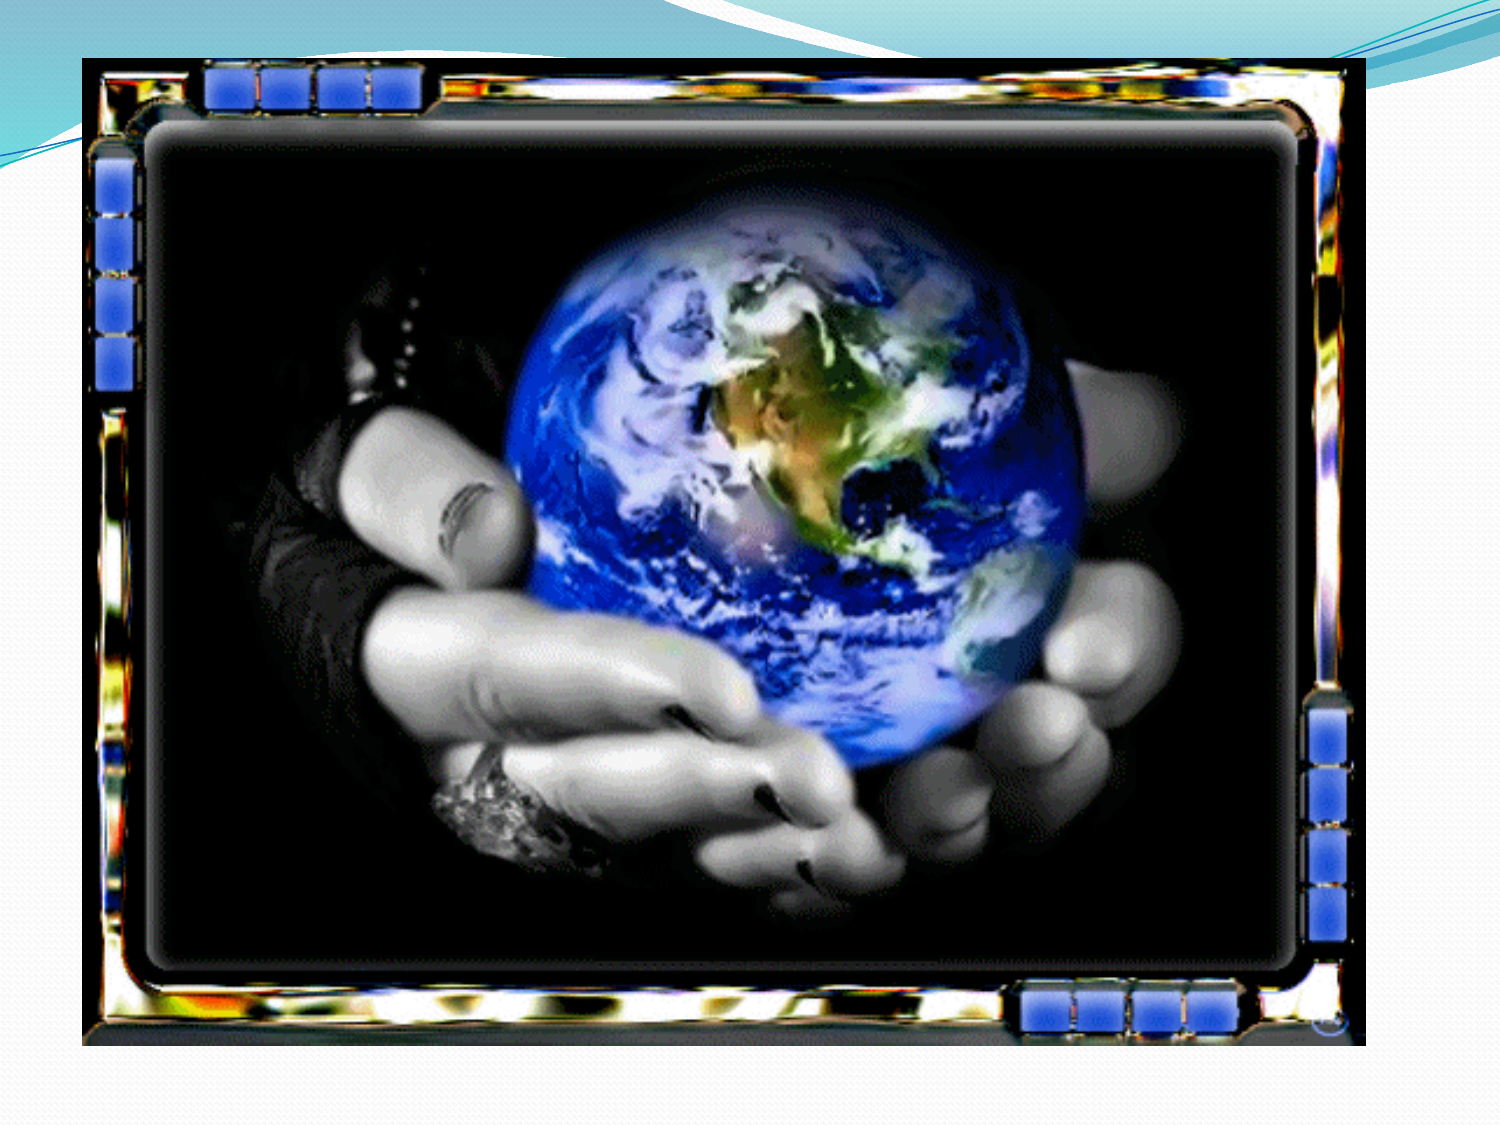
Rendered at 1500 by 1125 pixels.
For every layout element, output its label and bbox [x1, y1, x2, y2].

picture [81, 58, 1366, 1046]
